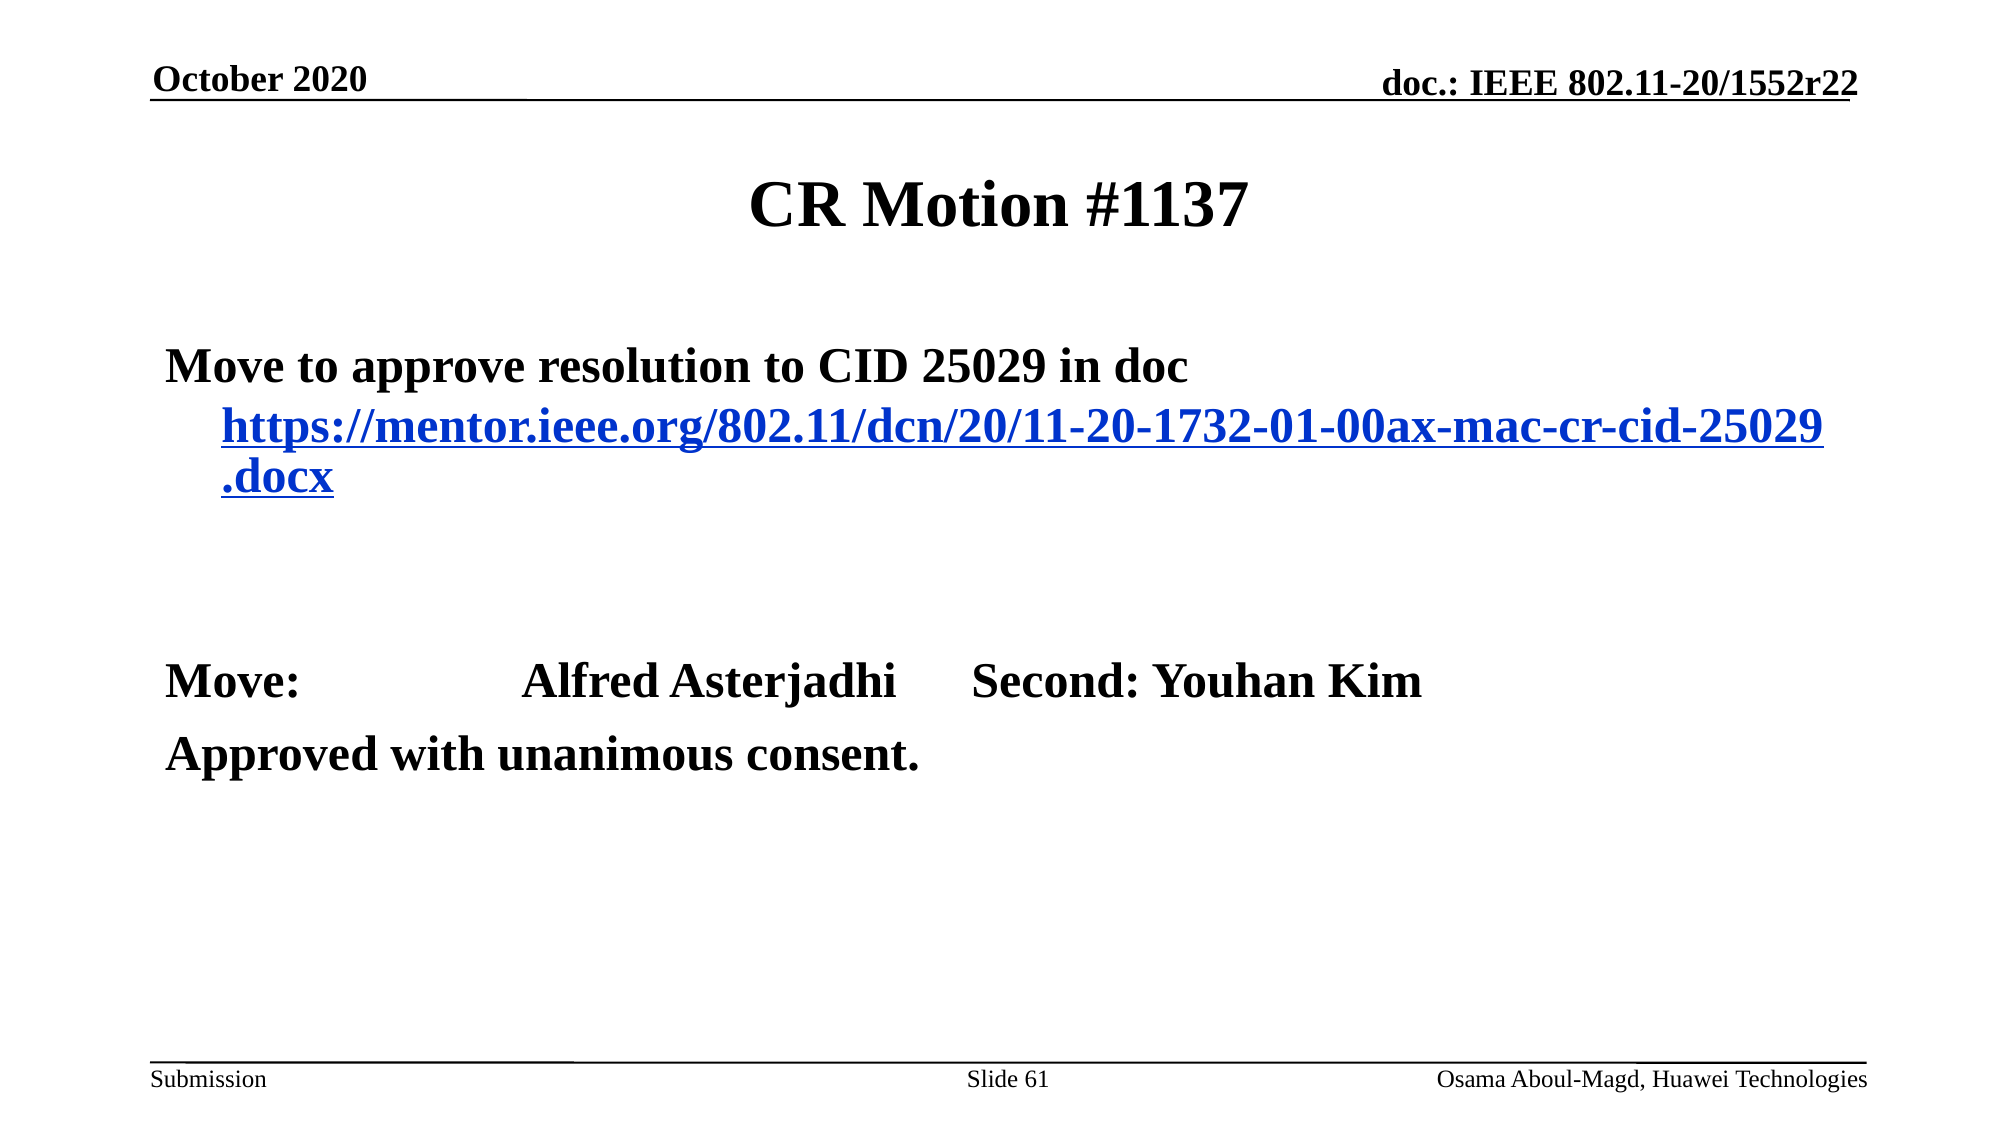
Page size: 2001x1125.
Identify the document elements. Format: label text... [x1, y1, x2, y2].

slide_number Slide 61 [950, 1061, 1067, 1123]
footer Osama Aboul-Magd, Huawei Technologies [1171, 1061, 1869, 1093]
title CR Motion #1137 [149, 112, 1850, 288]
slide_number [152, 54, 563, 100]
list Move to approve resolution to CID 25029 in doc https://mentor.ieee.org/802.11/dcn/20/11-20-1732-01-00ax-mac-cr-cid-25029.docx Move: Alfred Asterjadhi Second: Youhan Kim Approved with unanimous consent. [149, 324, 1850, 1000]
